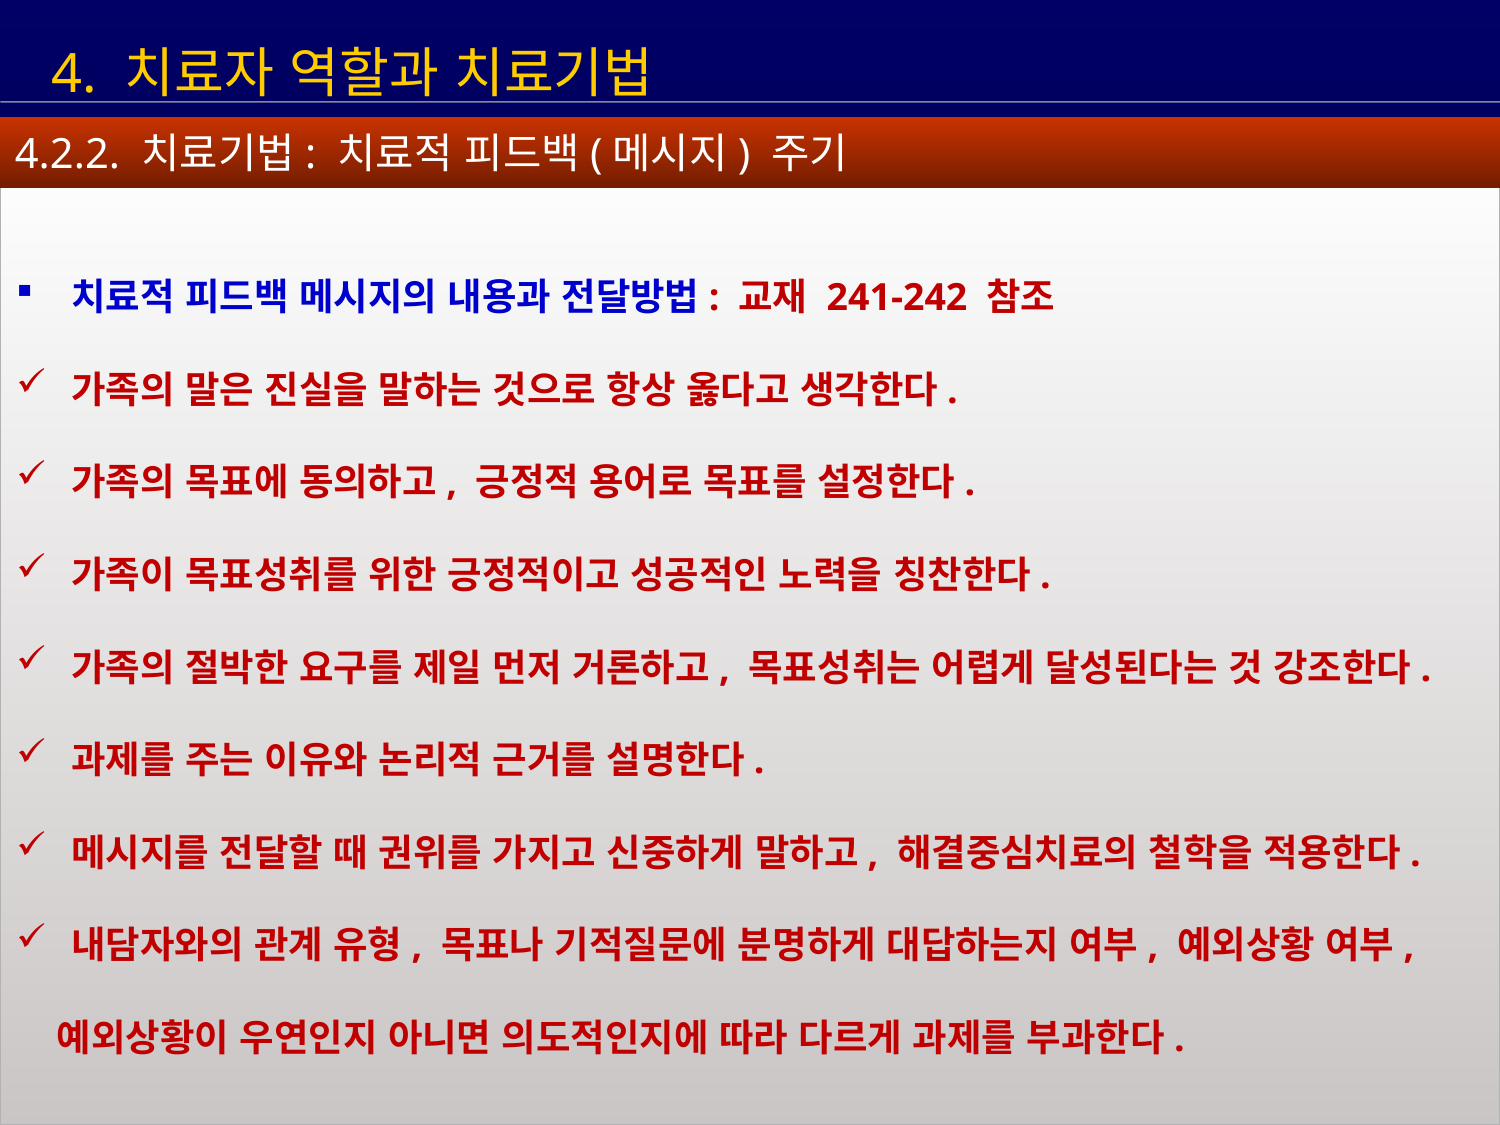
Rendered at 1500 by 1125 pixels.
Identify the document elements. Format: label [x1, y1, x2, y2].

text_box [0, 30, 1500, 1125]
